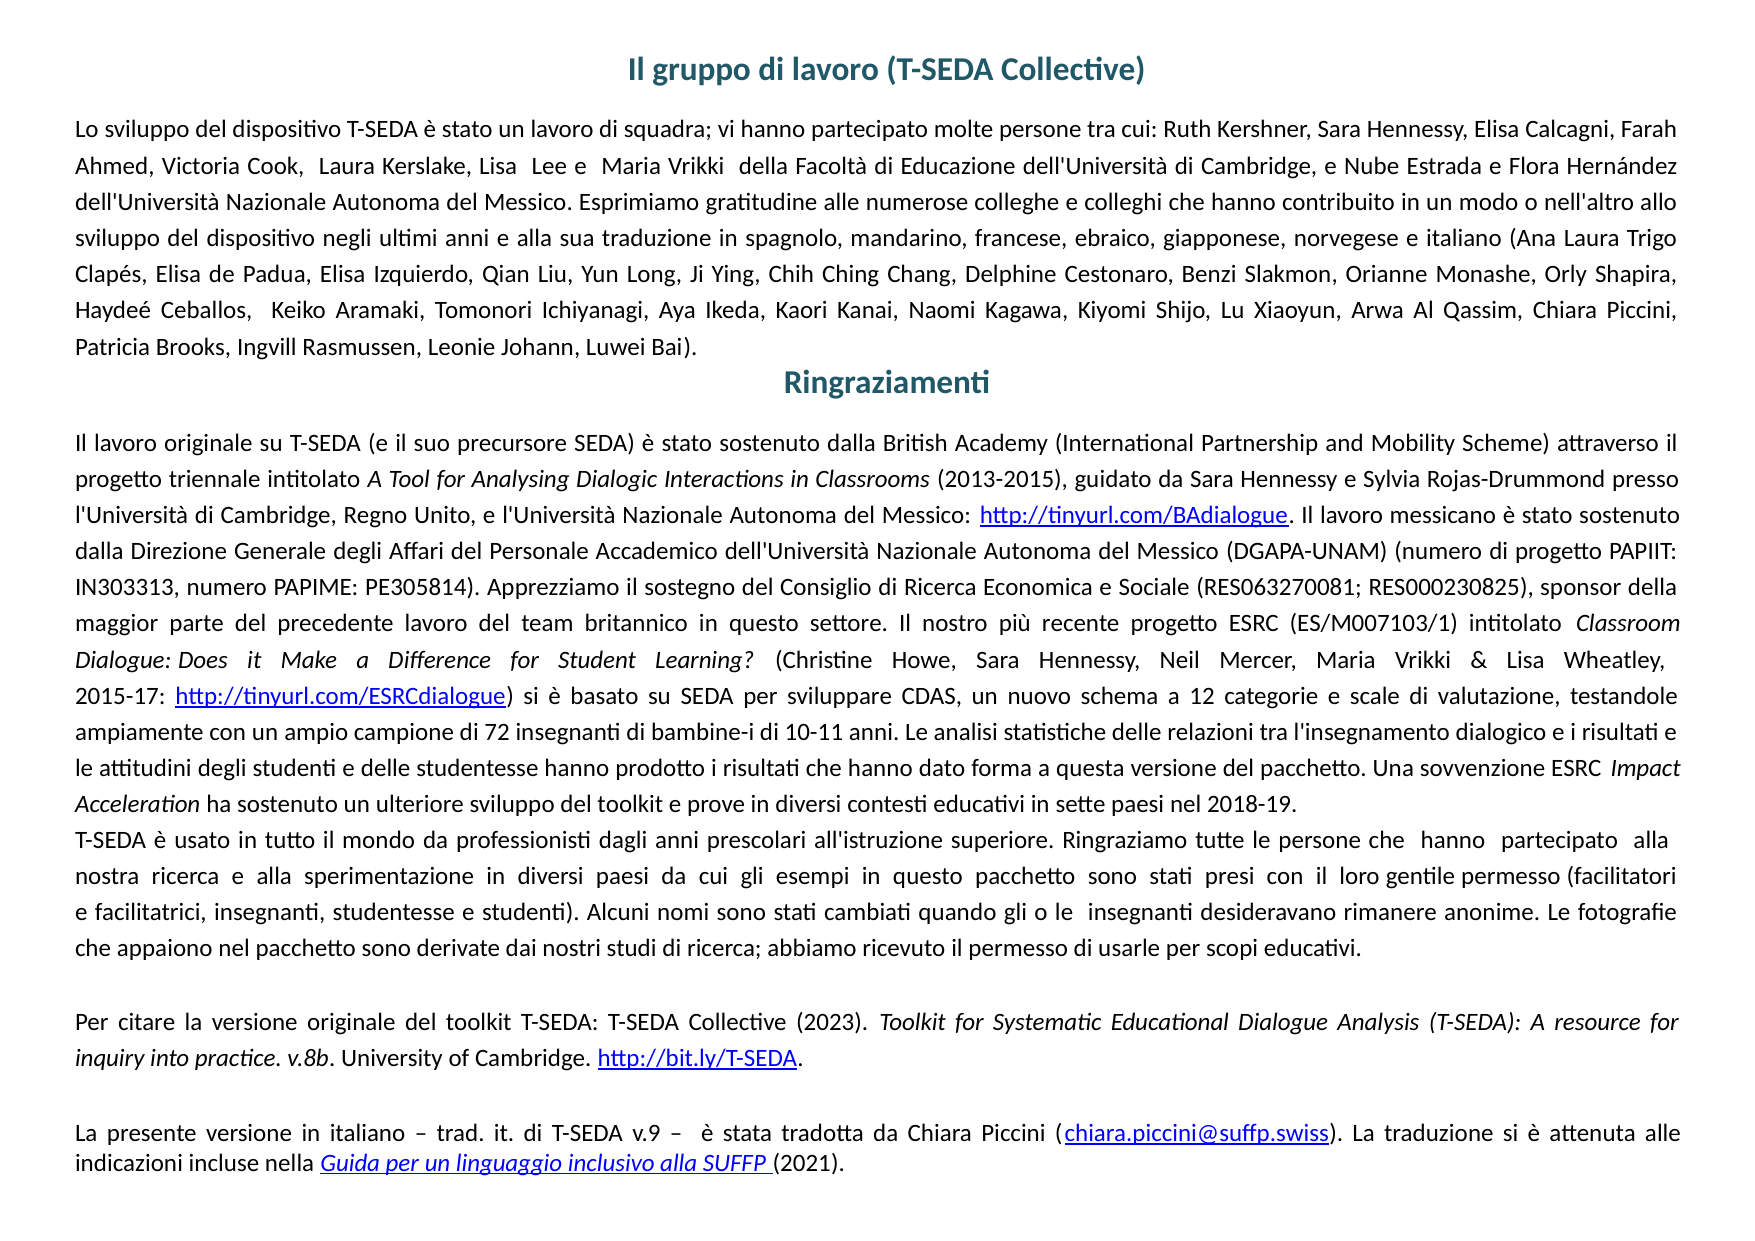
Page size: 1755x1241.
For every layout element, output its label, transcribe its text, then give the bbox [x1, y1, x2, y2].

text_box Il gruppo di lavoro (T-SEDA Collective) Lo sviluppo del dispositivo T-SEDA è stato un lavoro di squadra; vi hanno partecipato molte persone tra cui: Ruth Kershner, Sara Hennessy, Elisa Calcagni, Farah Ahmed, Victoria Cook, Laura Kerslake, Lisa Lee e Maria Vrikki della Facoltà di Educazione dell'Università di Cambridge, e Nube Estrada e Flora Hernández dell'Università Nazionale Autonoma del Messico. Esprimiamo gratitudine alle numerose colleghe e colleghi che hanno contribuito in un modo o nell'altro allo sviluppo del dispositivo negli ultimi anni e alla sua traduzione in spagnolo, mandarino, francese, ebraico, giapponese, norvegese e italiano (Ana Laura Trigo Clapés, Elisa de Padua, Elisa Izquierdo, Qian Liu, Yun Long, Ji Ying, Chih Ching Chang, Delphine Cestonaro, Benzi Slakmon, Orianne Monashe, Orly Shapira, Haydeé Ceballos, Keiko Aramaki, Tomonori Ichiyanagi, Aya Ikeda, Kaori Kanai, Naomi Kagawa, Kiyomi Shijo, Lu Xiaoyun, Arwa Al Qassim, Chiara Piccini, Patricia Brooks, Ingvill Rasmussen, Leonie Johann, Luwei Bai). Ringraziamenti Il lavoro originale su T-SEDA (e il suo precursore SEDA) è stato sostenuto dalla British Academy (International Partnership and Mobility Scheme) attraverso il progetto triennale intitolato A Tool for Analysing Dialogic Interactions in Classrooms (2013-2015), guidato da Sara Hennessy e Sylvia Rojas-Drummond presso l'Università di Cambridge, Regno Unito, e l'Università Nazionale Autonoma del Messico: http://tinyurl.com/BAdialogue. Il lavoro messicano è stato sostenuto dalla Direzione Generale degli Affari del Personale Accademico dell'Università Nazionale Autonoma del Messico (DGAPA-UNAM) (numero di progetto PAPIIT: IN303313, numero PAPIME: PE305814). Apprezziamo il sostegno del Consiglio di Ricerca Economica e Sociale (RES063270081; RES000230825), sponsor della maggior parte del precedente lavoro del team britannico in questo settore. Il nostro più recente progetto ESRC (ES/M007103/1) intitolato Classroom Dialogue: Does it Make a Difference for Student Learning? (Christine Howe, Sara Hennessy, Neil Mercer, Maria Vrikki & Lisa Wheatley, 2015-17: http://tinyurl.com/ESRCdialogue) si è basato su SEDA per sviluppare CDAS, un nuovo schema a 12 categorie e scale di valutazione, testandole ampiamente con un ampio campione di 72 insegnanti di bambine-i di 10-11 anni. Le analisi statistiche delle relazioni tra l'insegnamento dialogico e i risultati e le attitudini degli studenti e delle studentesse hanno prodotto i risultati che hanno dato forma a questa versione del pacchetto. Una sovvenzione ESRC Impact Acceleration ha sostenuto un ulteriore sviluppo del toolkit e prove in diversi contesti educativi in sette paesi nel 2018-19. T-SEDA è usato in tutto il mondo da professionisti dagli anni prescolari all'istruzione superiore. Ringraziamo tutte le persone che hanno partecipato alla nostra ricerca e alla sperimentazione in diversi paesi da cui gli esempi in questo pacchetto sono stati presi con il loro gentile permesso (facilitatori e facilitatrici, insegnanti, studentesse e studenti). Alcuni nomi sono stati cambiati quando gli o le insegnanti desideravano rimanere anonime. Le fotografie che appaiono nel pacchetto sono derivate dai nostri studi di ricerca; abbiamo ricevuto il permesso di usarle per scopi educativi. Per citare la versione originale del toolkit T-SEDA: T-SEDA Collective (2023). Toolkit for Systematic Educational Dialogue Analysis (T-SEDA): A resource for inquiry into practice. v.8b. University of Cambridge. http://bit.ly/T-SEDA. La presente versione in italiano – trad. it. di T-SEDA v.9 – è stata tradotta da Chiara Piccini (chiara.piccini@suffp.swiss). La traduzione si è attenuta alle indicazioni incluse nella Guida per un linguaggio inclusivo alla SUFFP (2021). [72, 47, 1682, 1177]
